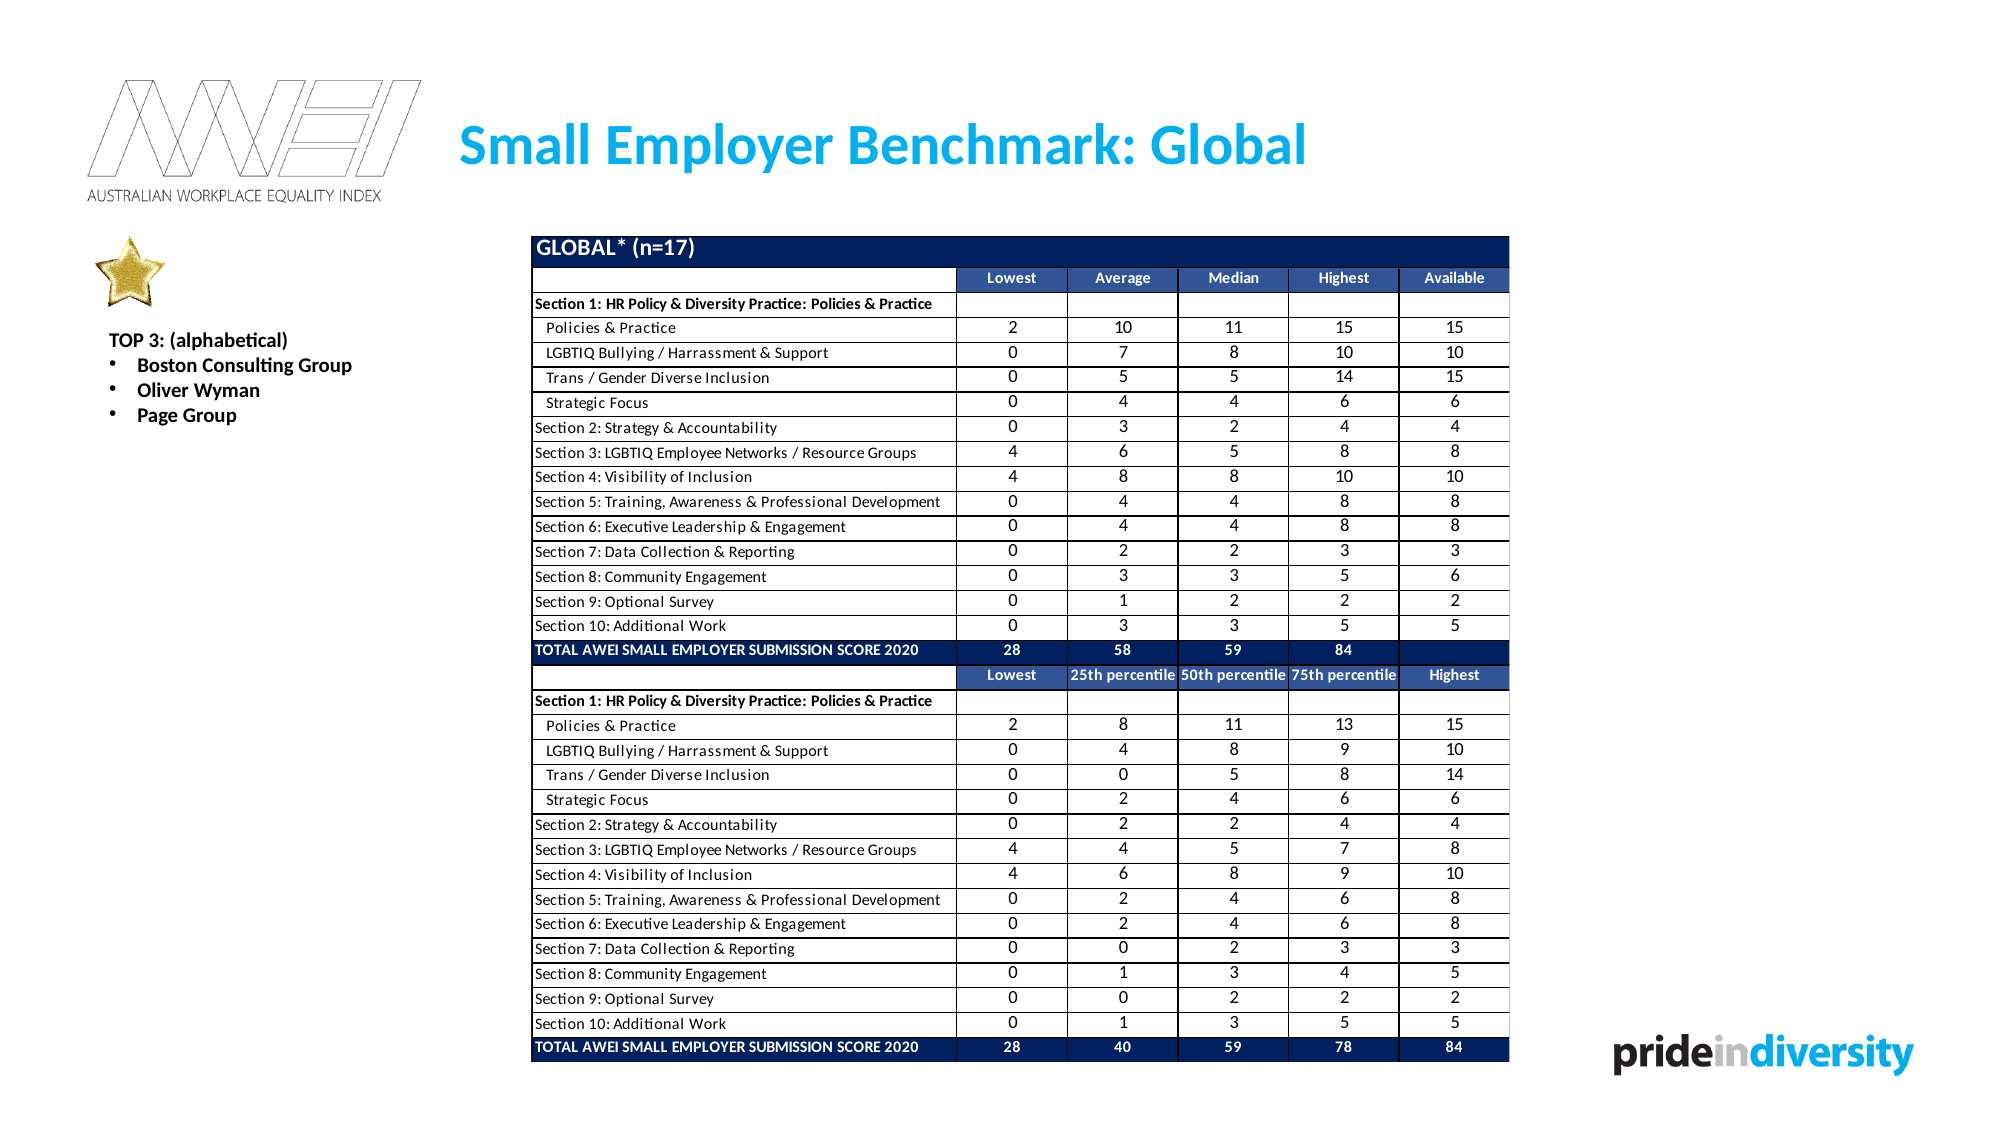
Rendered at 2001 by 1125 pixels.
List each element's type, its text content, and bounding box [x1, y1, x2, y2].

picture [1900, 1049, 1914, 1076]
picture [1758, 1050, 1765, 1061]
picture [1614, 1034, 1914, 1076]
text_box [94, 235, 388, 438]
title Small Employer Benchmark: Global [444, 47, 1914, 235]
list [531, 235, 1511, 1064]
picture [86, 78, 422, 204]
